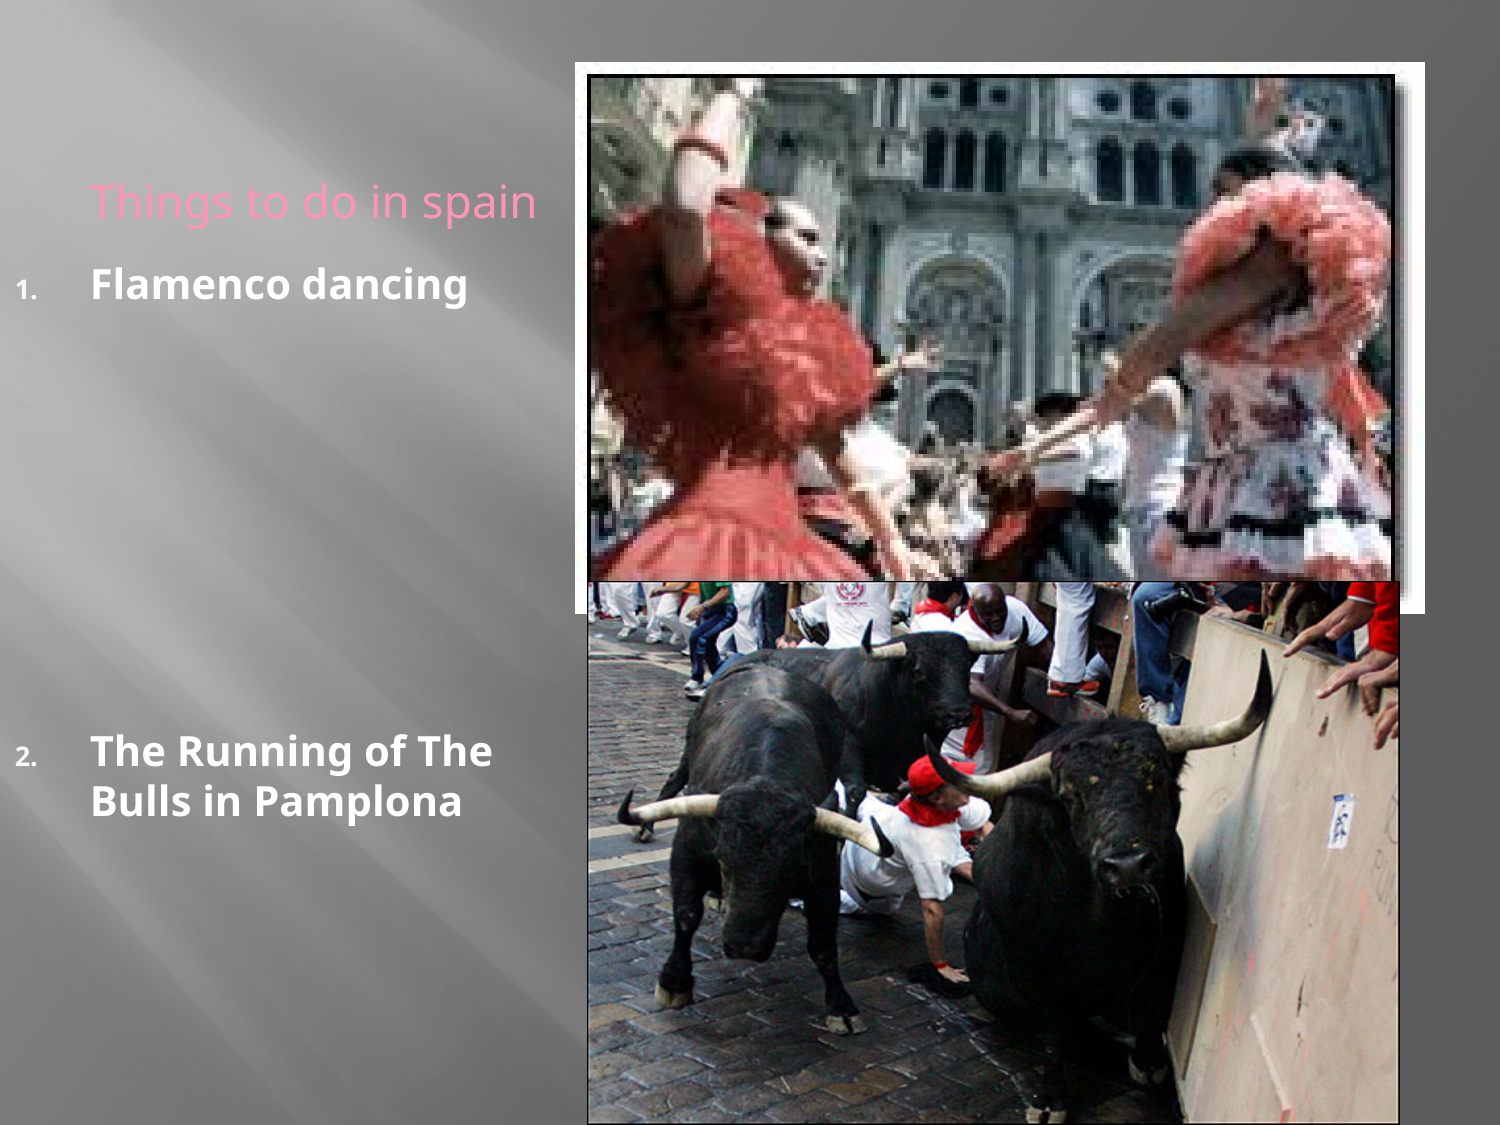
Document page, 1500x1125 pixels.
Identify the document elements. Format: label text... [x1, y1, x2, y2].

picture [574, 62, 1426, 1125]
title Things to do in spain [75, 44, 569, 236]
list Flamenco dancing The Running of The Bulls in Pamplona [0, 249, 587, 1005]
